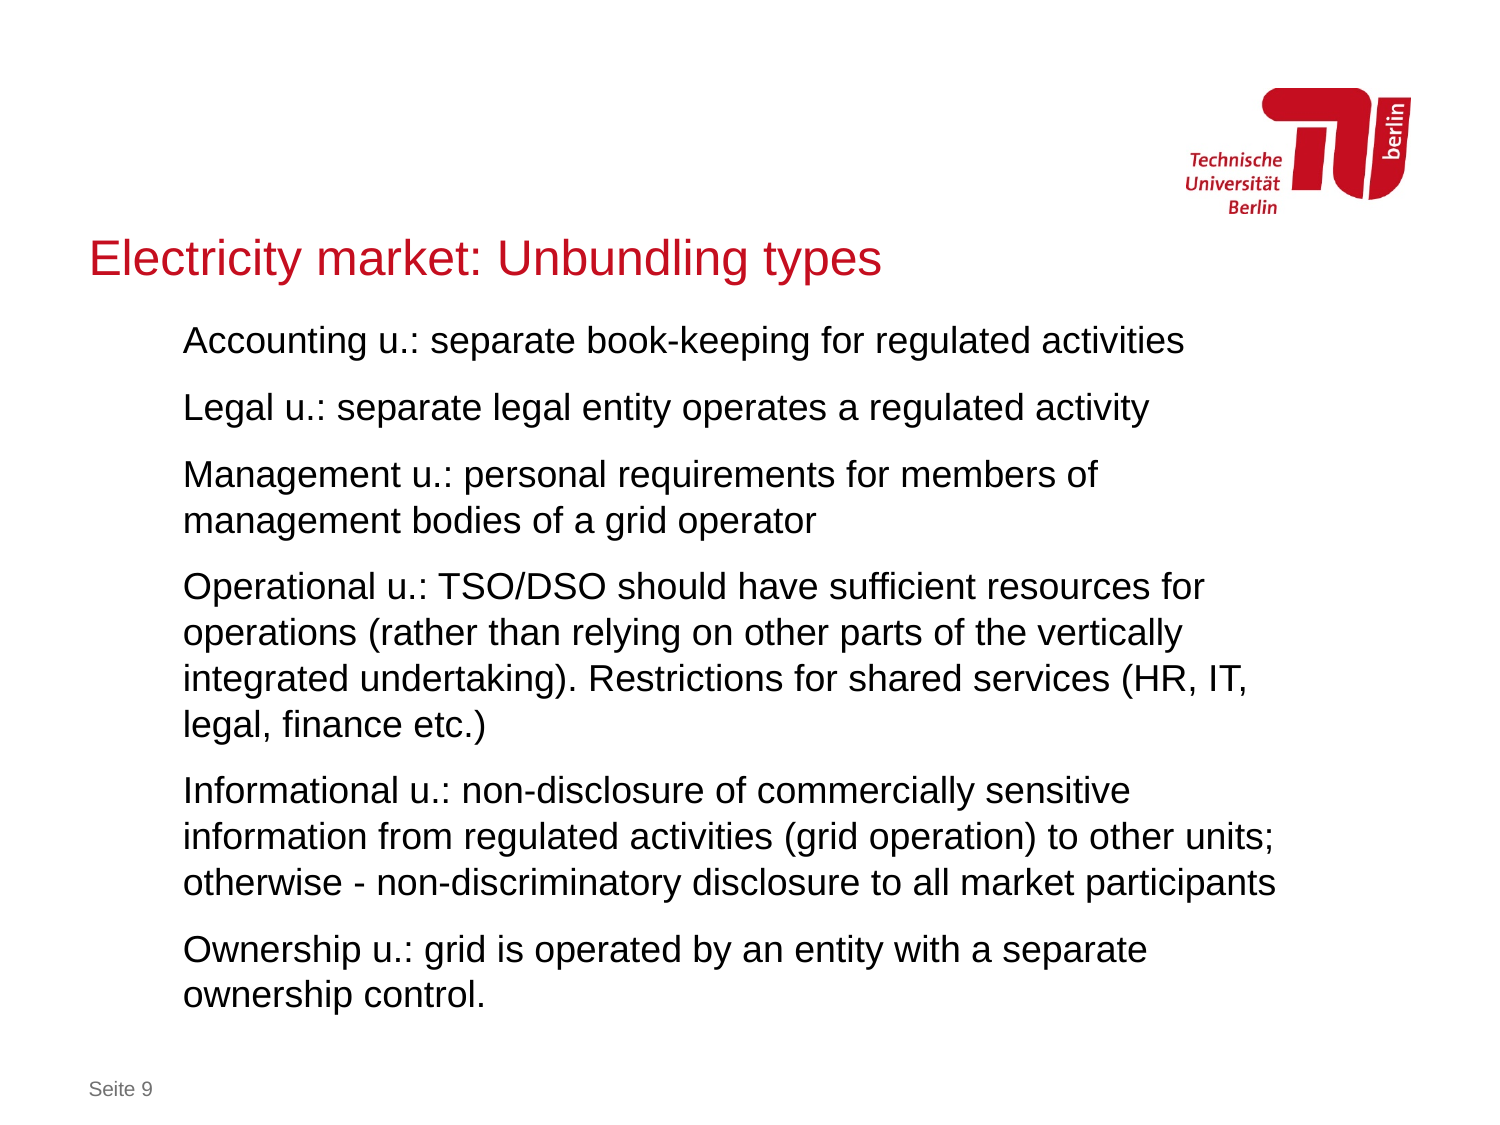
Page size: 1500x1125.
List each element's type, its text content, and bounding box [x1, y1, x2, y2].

picture [1186, 88, 1411, 214]
list Accounting u.: separate book-keeping for regulated activities Legal u.: separate legal entity operates a regulated activity Management u.: personal requirements for members of management bodies of a grid operator Operational u.: TSO/DSO should have sufficient resources for operations (rather than relying on other parts of the vertically integrated undertaking). Restrictions for shared services (HR, IT, legal, finance etc.) Informational u.: non-disclosure of commercially sensitive information from regulated activities (grid operation) to other units; otherwise - non-discriminatory disclosure to all market participants Ownership u.: grid is operated by an entity with a separate ownership control. [183, 315, 1294, 983]
slide_number Seite 9 [88, 1075, 1176, 1101]
title Electricity market: Unbundling types [88, 226, 1411, 286]
